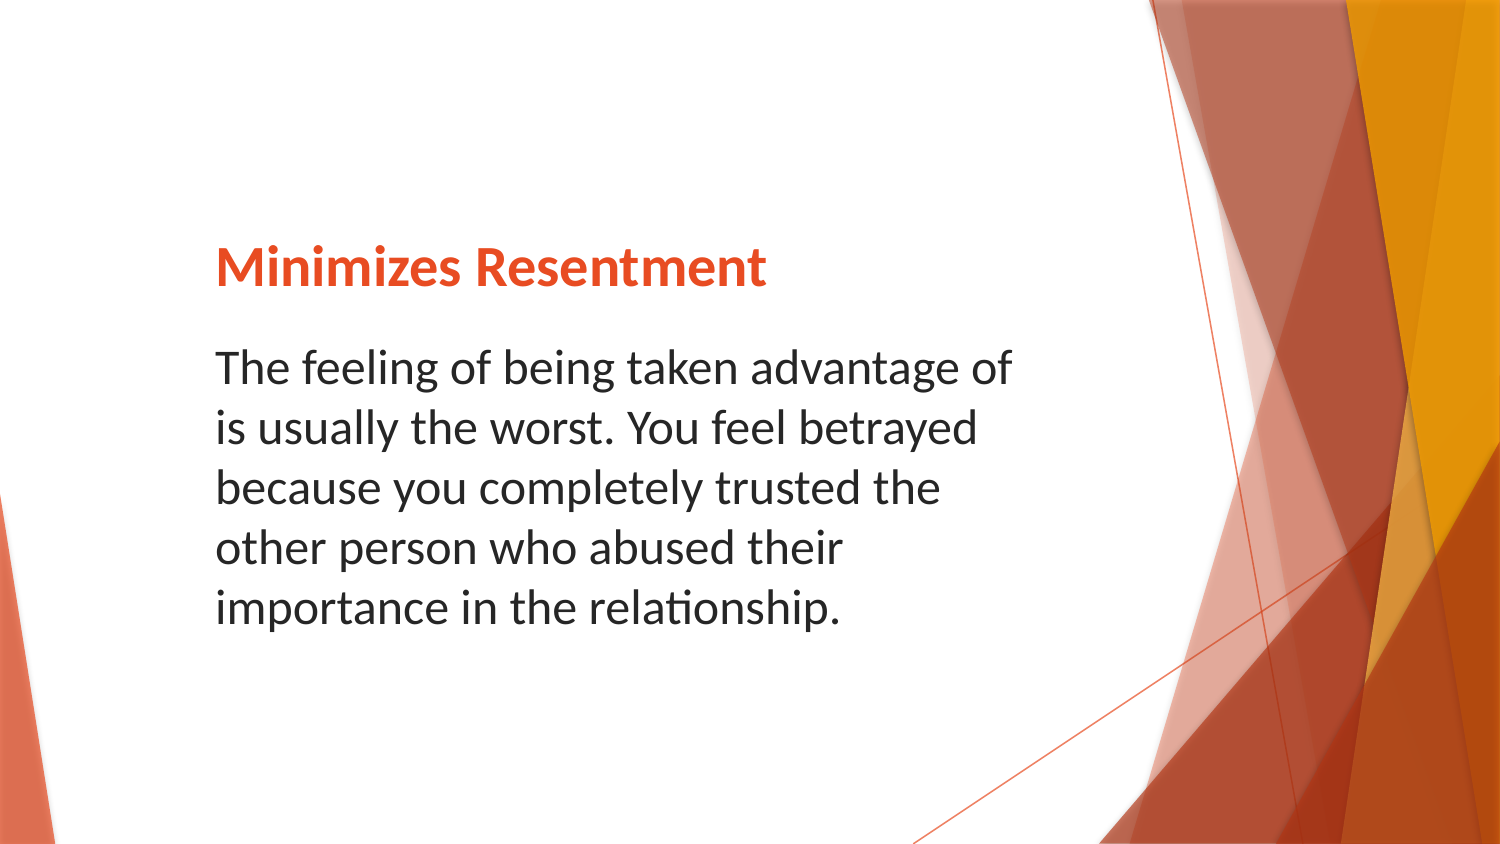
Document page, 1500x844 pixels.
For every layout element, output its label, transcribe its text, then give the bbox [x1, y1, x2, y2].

list The feeling of being taken advantage of is usually the worst. You feel betrayed because you completely trusted the other person who abused their importance in the relationship. [200, 327, 1034, 753]
title Minimizes Resentment [200, 221, 1258, 320]
